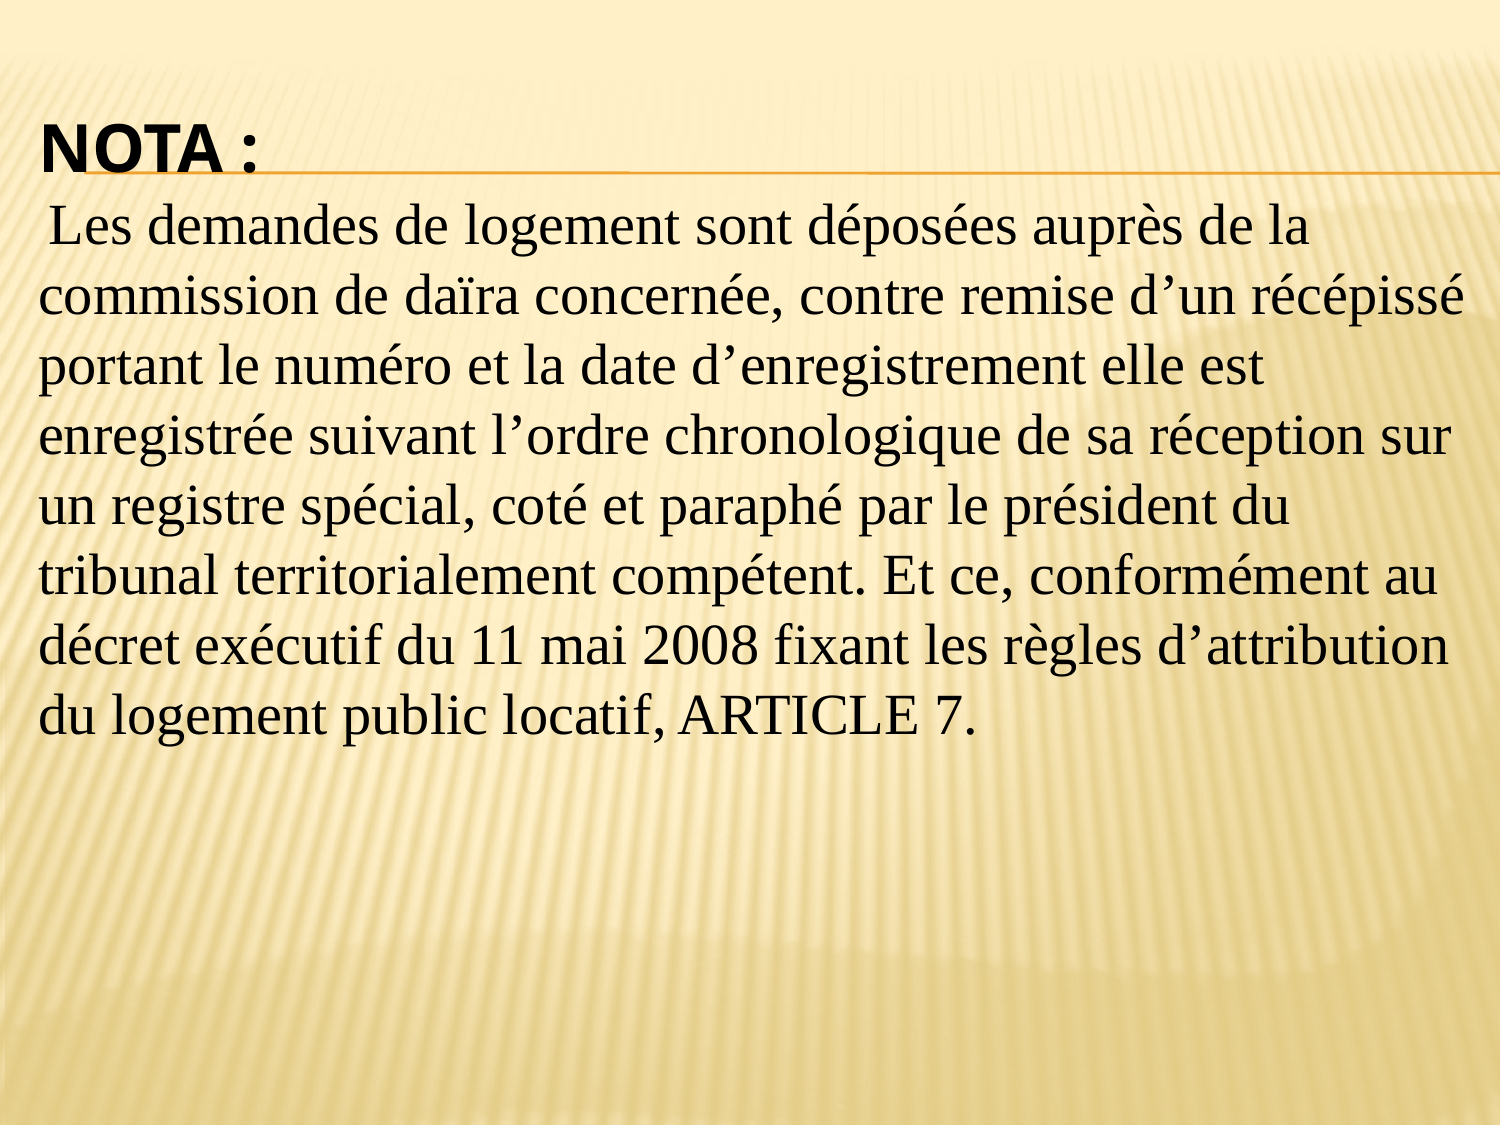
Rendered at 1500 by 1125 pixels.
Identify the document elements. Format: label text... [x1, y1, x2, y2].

title NOTA : Les demandes de logement sont déposées auprès de la commission de daïra concernée, contre remise d’un récépissé portant le numéro et la date d’enregistrement elle est enregistrée suivant l’ordre chronologique de sa réception sur un registre spécial, coté et paraphé par le président du tribunal territorialement compétent. Et ce, conformément au décret exécutif du 11 mai 2008 fixant les règles d’attribution du logement public locatif, article 7. [23, 128, 1500, 774]
